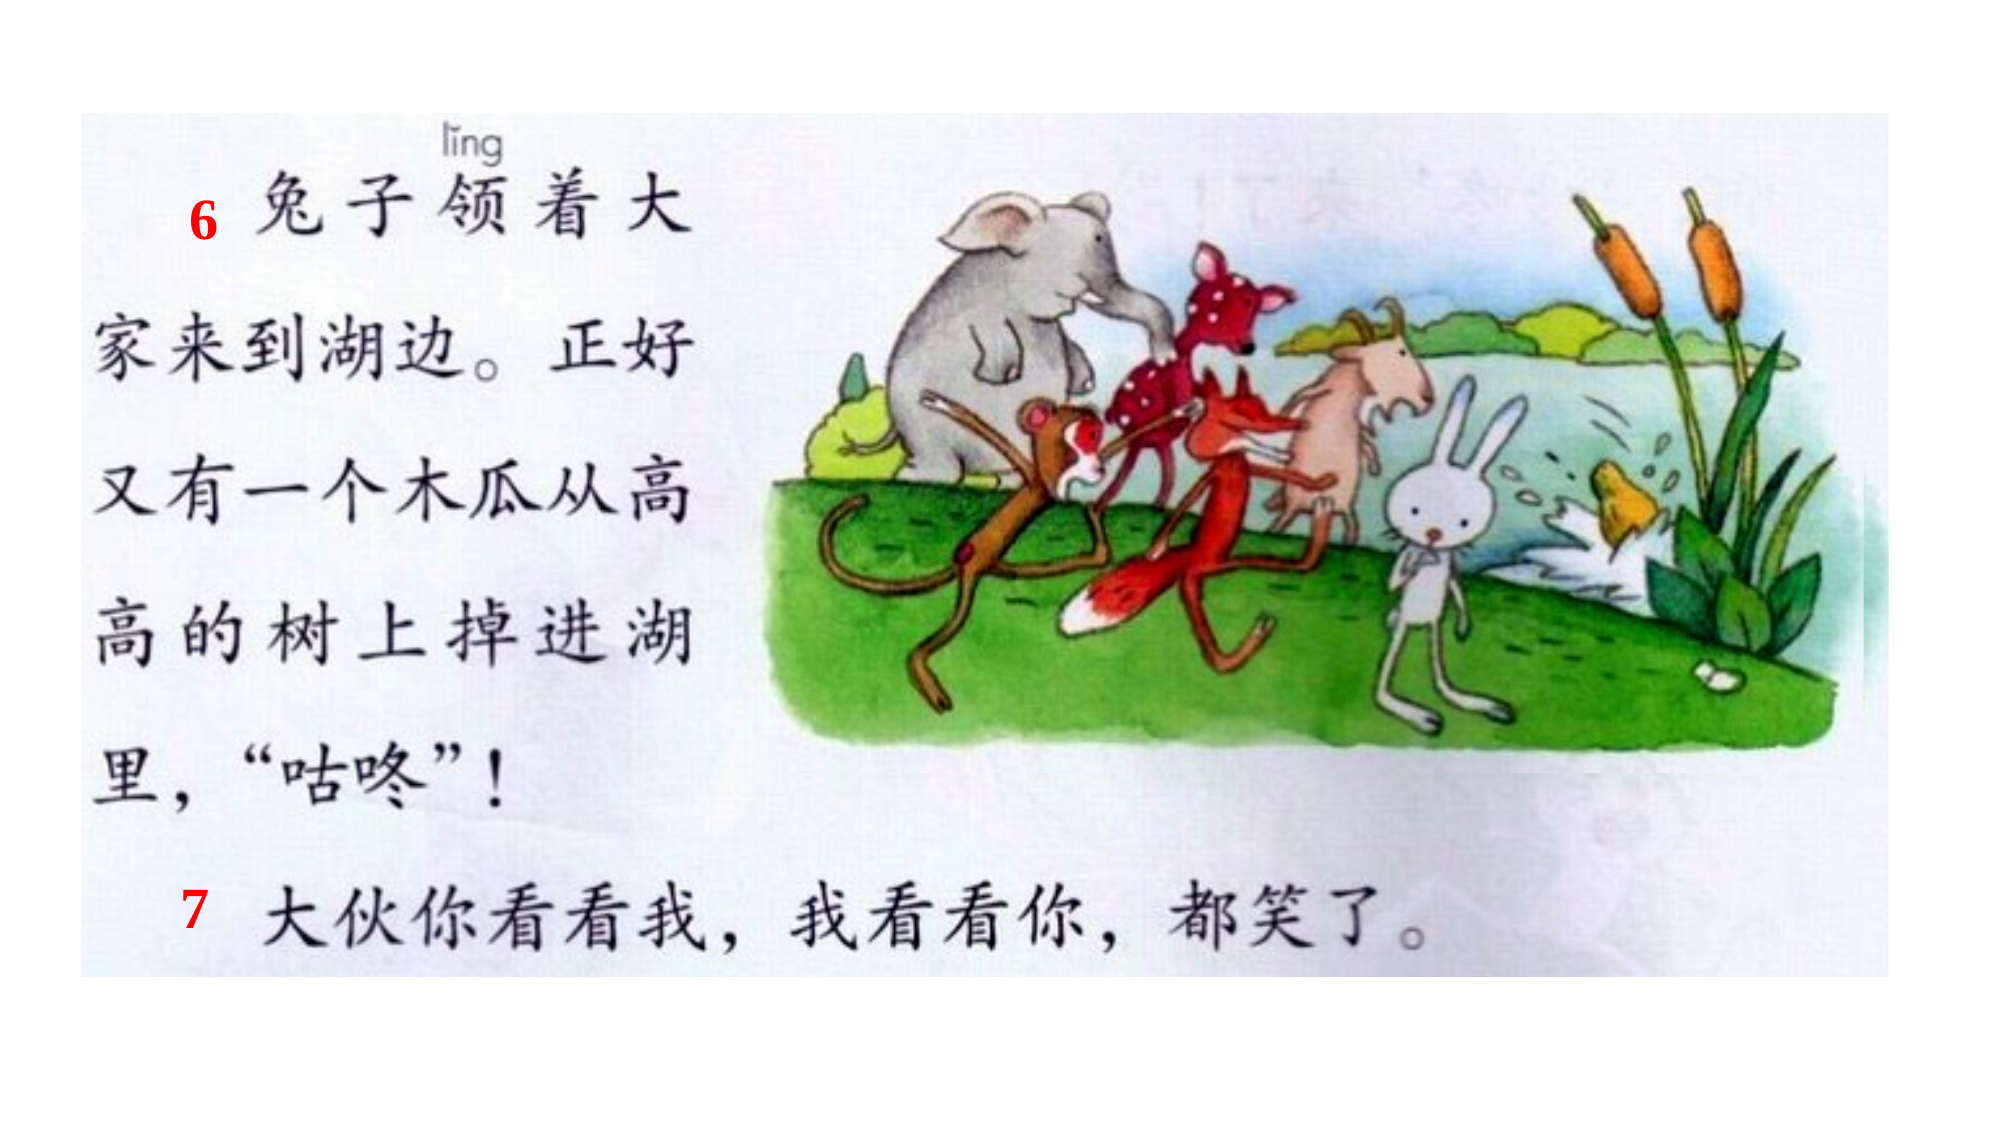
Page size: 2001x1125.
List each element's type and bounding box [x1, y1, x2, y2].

picture [81, 113, 1889, 977]
